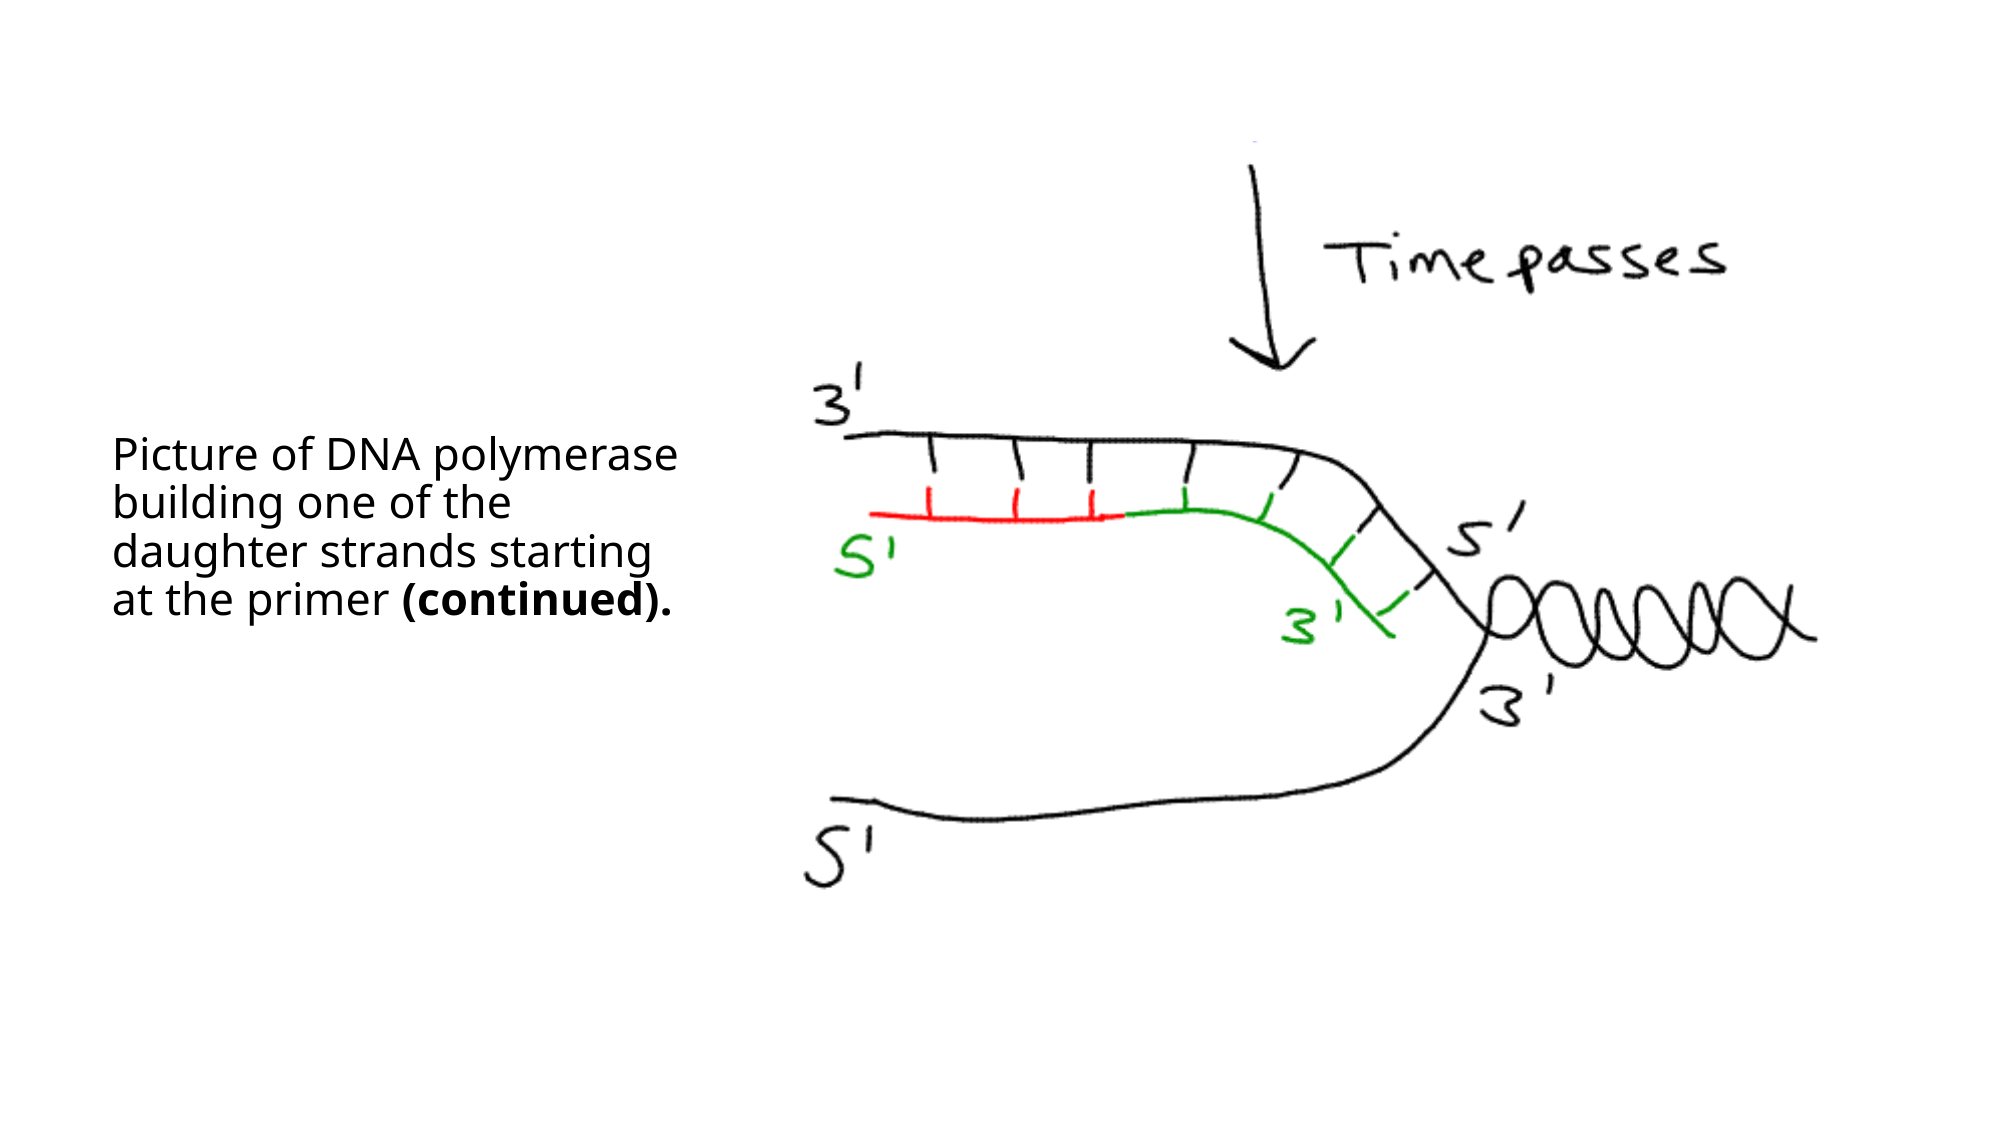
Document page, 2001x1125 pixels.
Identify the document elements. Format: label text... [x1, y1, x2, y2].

title Picture of DNA polymerase building one of the daughter strands starting at the primer (continued). [96, 419, 699, 638]
picture [762, 141, 1918, 930]
